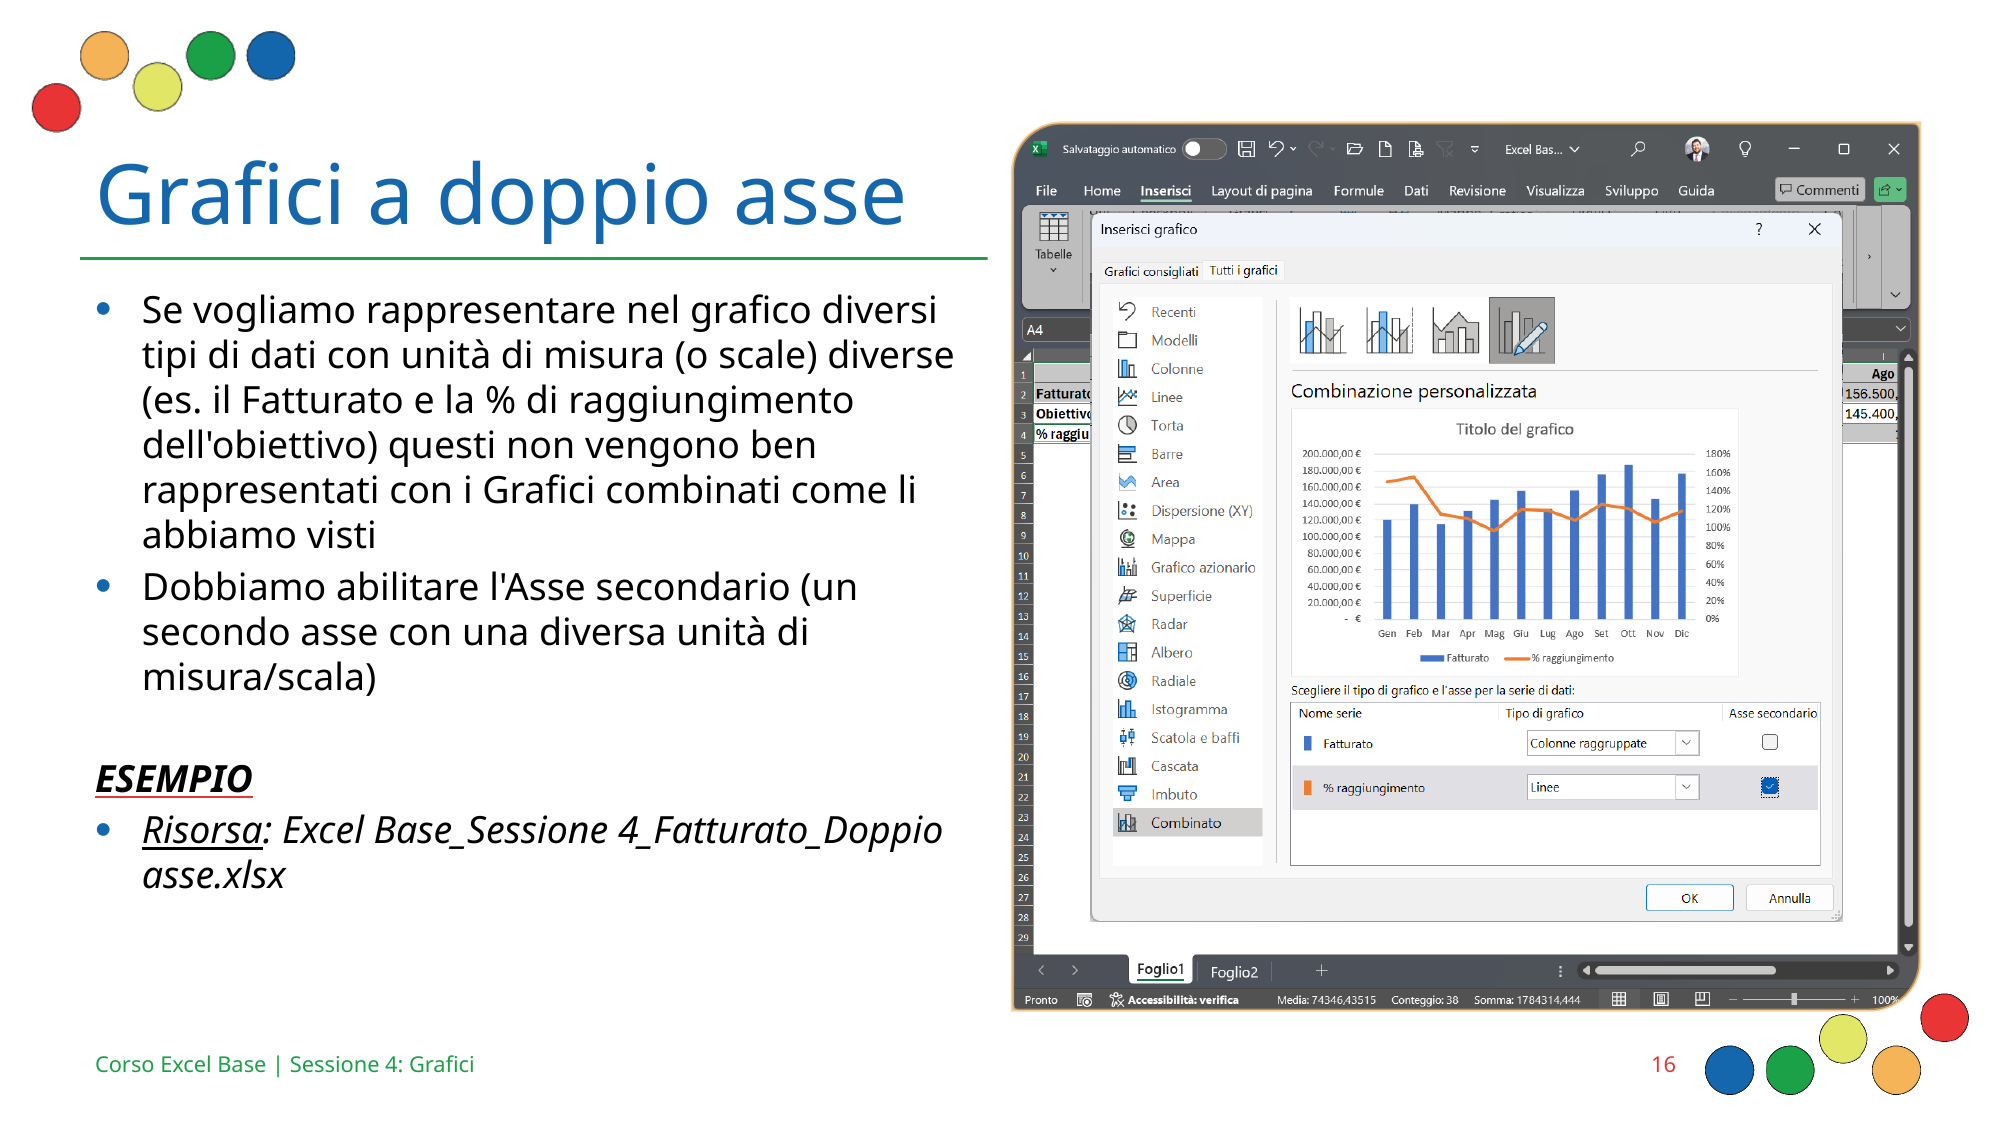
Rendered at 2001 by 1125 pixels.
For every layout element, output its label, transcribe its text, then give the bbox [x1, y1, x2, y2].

slide_number 16 [1583, 1035, 1692, 1096]
list Se vogliamo rappresentare nel grafico diversi tipi di dati con unità di misura (o scale) diverse (es. il Fatturato e la % di raggiungimento dell'obiettivo) questi non vengono ben rappresentati con i Grafici combinati come li abbiamo visti Dobbiamo abilitare l'Asse secondario (un secondo asse con una diversa unità di misura/scala) ESEMPIO Risorsa: Excel Base_Sessione 4_Fatturato_Doppio asse.xlsx [80, 278, 988, 1011]
picture [29, 30, 295, 135]
title Grafici a doppio asse [80, 123, 988, 259]
footer Corso Excel Base | Sessione 4: Grafici [80, 1035, 1571, 1096]
picture [1012, 122, 1971, 1096]
